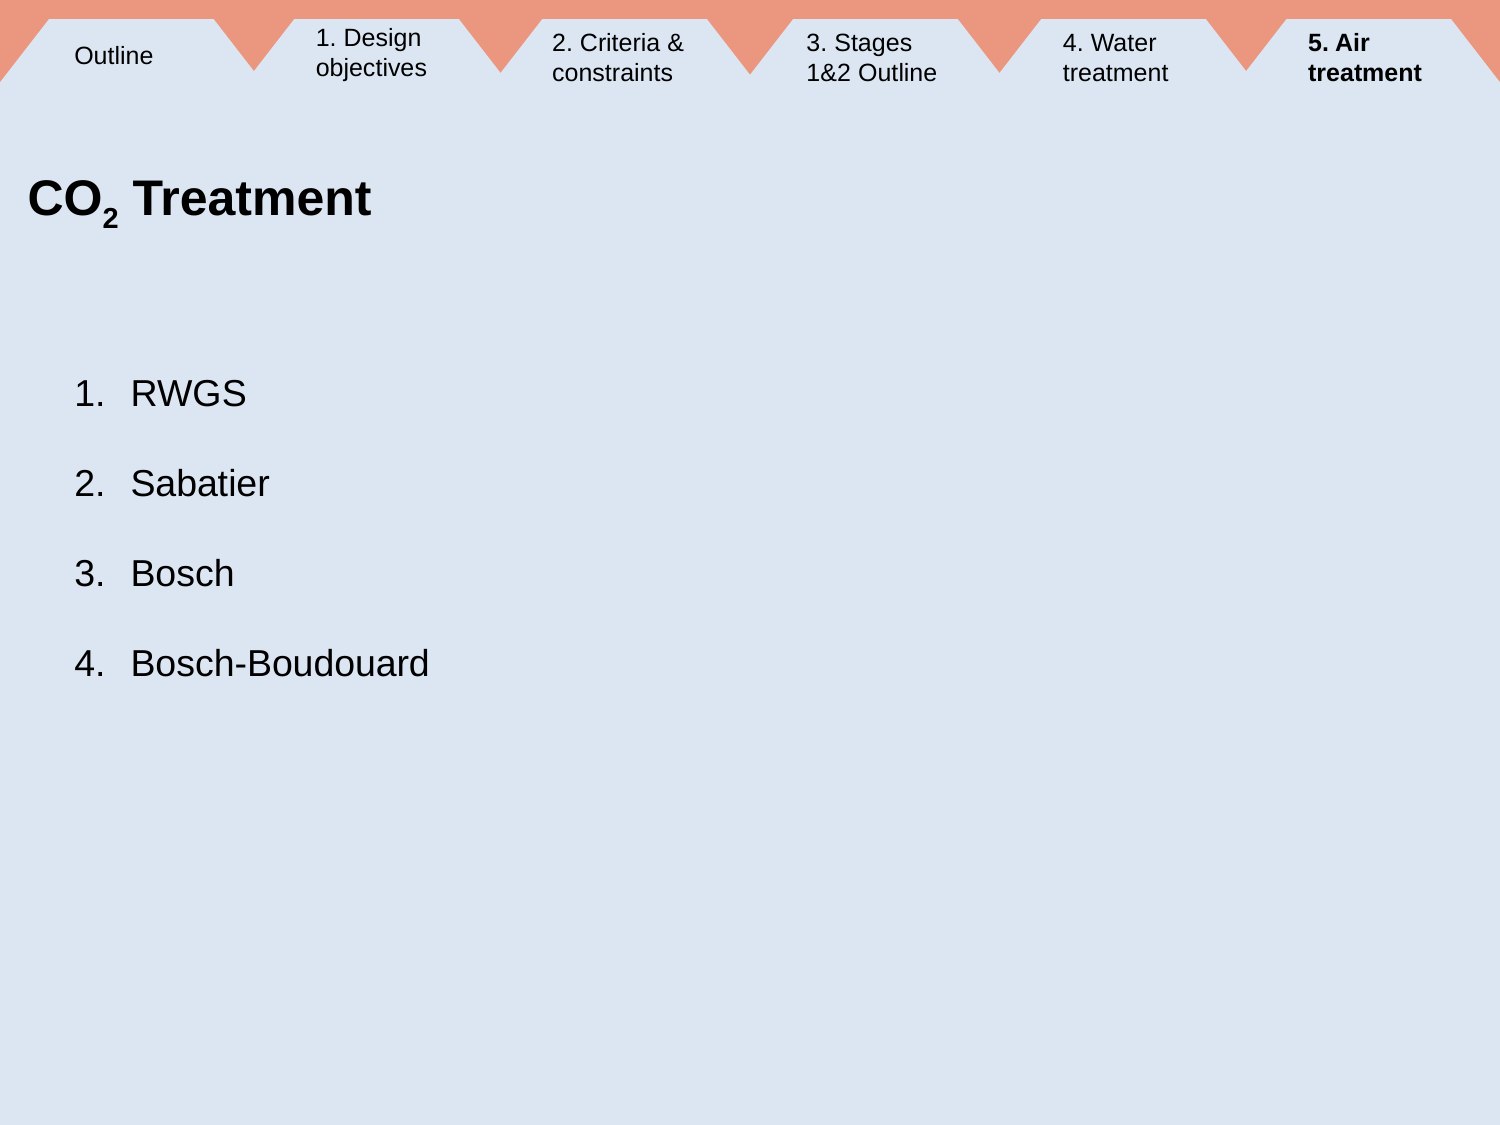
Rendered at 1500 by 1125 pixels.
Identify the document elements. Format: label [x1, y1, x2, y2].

list [0, 0, 1500, 1125]
